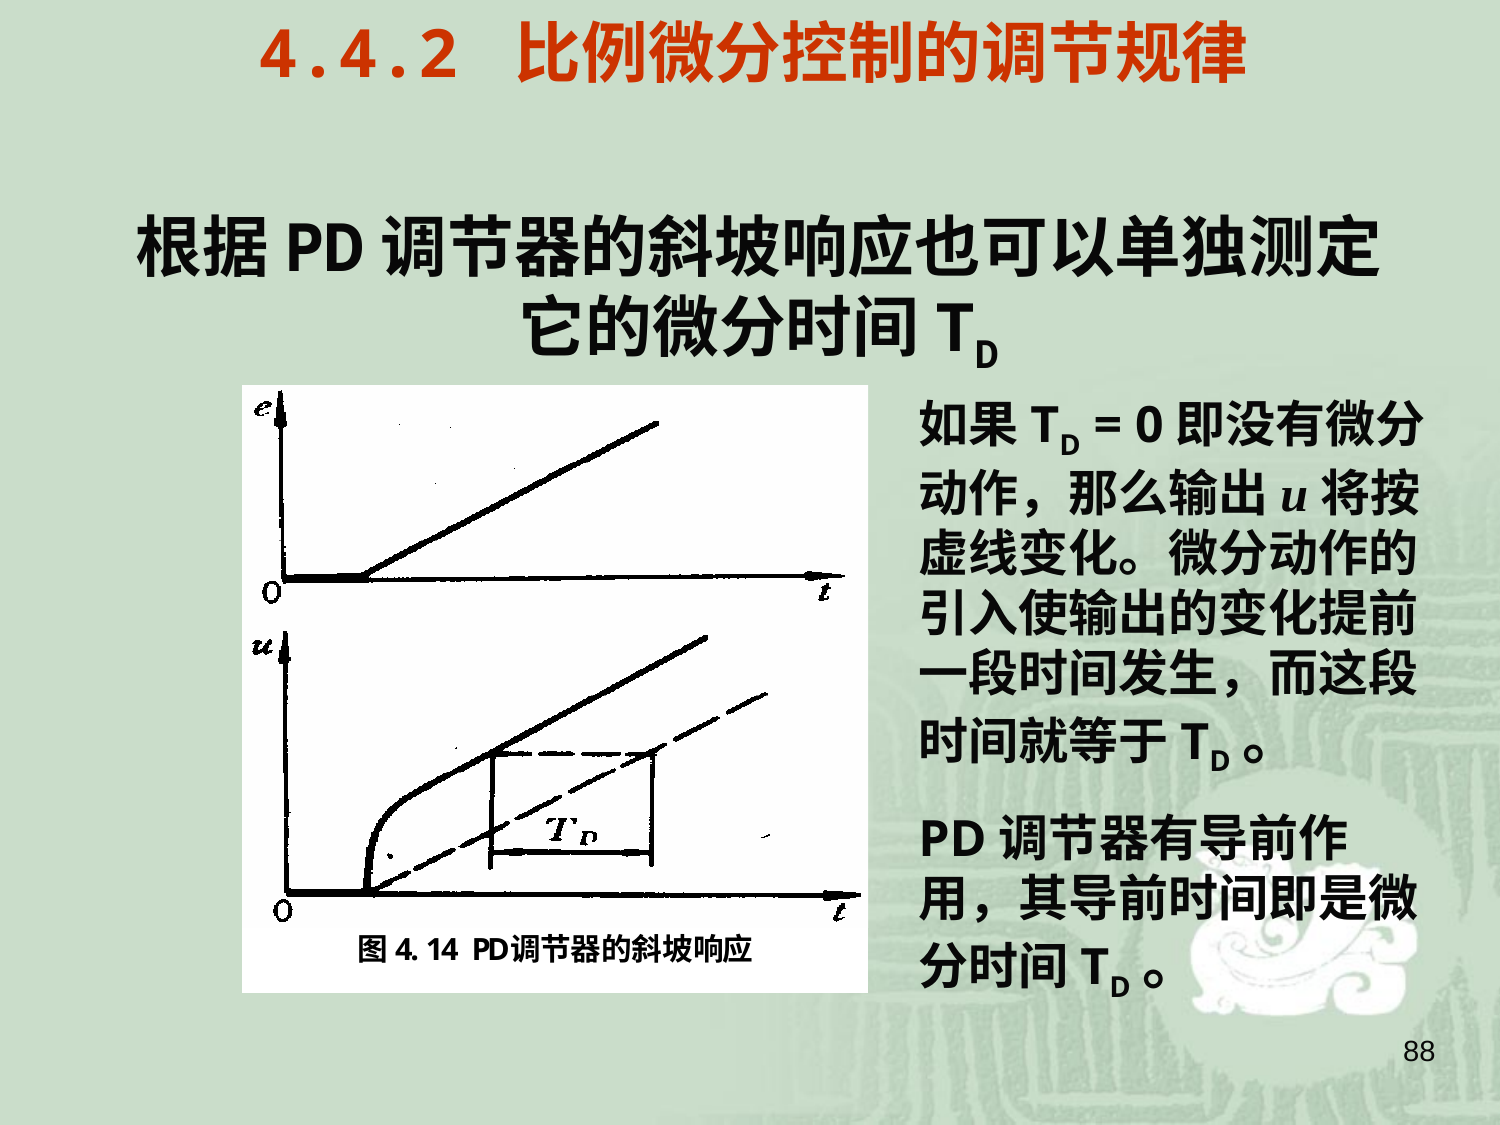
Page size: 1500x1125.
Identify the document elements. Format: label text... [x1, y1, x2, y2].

text_box 4.4.2 比例微分控制的调节规律 [53, 0, 1455, 102]
text_box 如果TD = 0即没有微分动作，那么输出u将按虚线变化。微分动作的引入使输出的变化提前一段时间发生，而这段时间就等于TD。 PD调节器有导前作用，其导前时间即是微分时间TD。 [903, 385, 1461, 1011]
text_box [241, 385, 869, 994]
slide_number 88 [1074, 1024, 1451, 1103]
title 根据PD调节器的斜坡响应也可以单独测定它的微分时间TD [100, 243, 1418, 338]
picture [0, 0, 1500, 1125]
